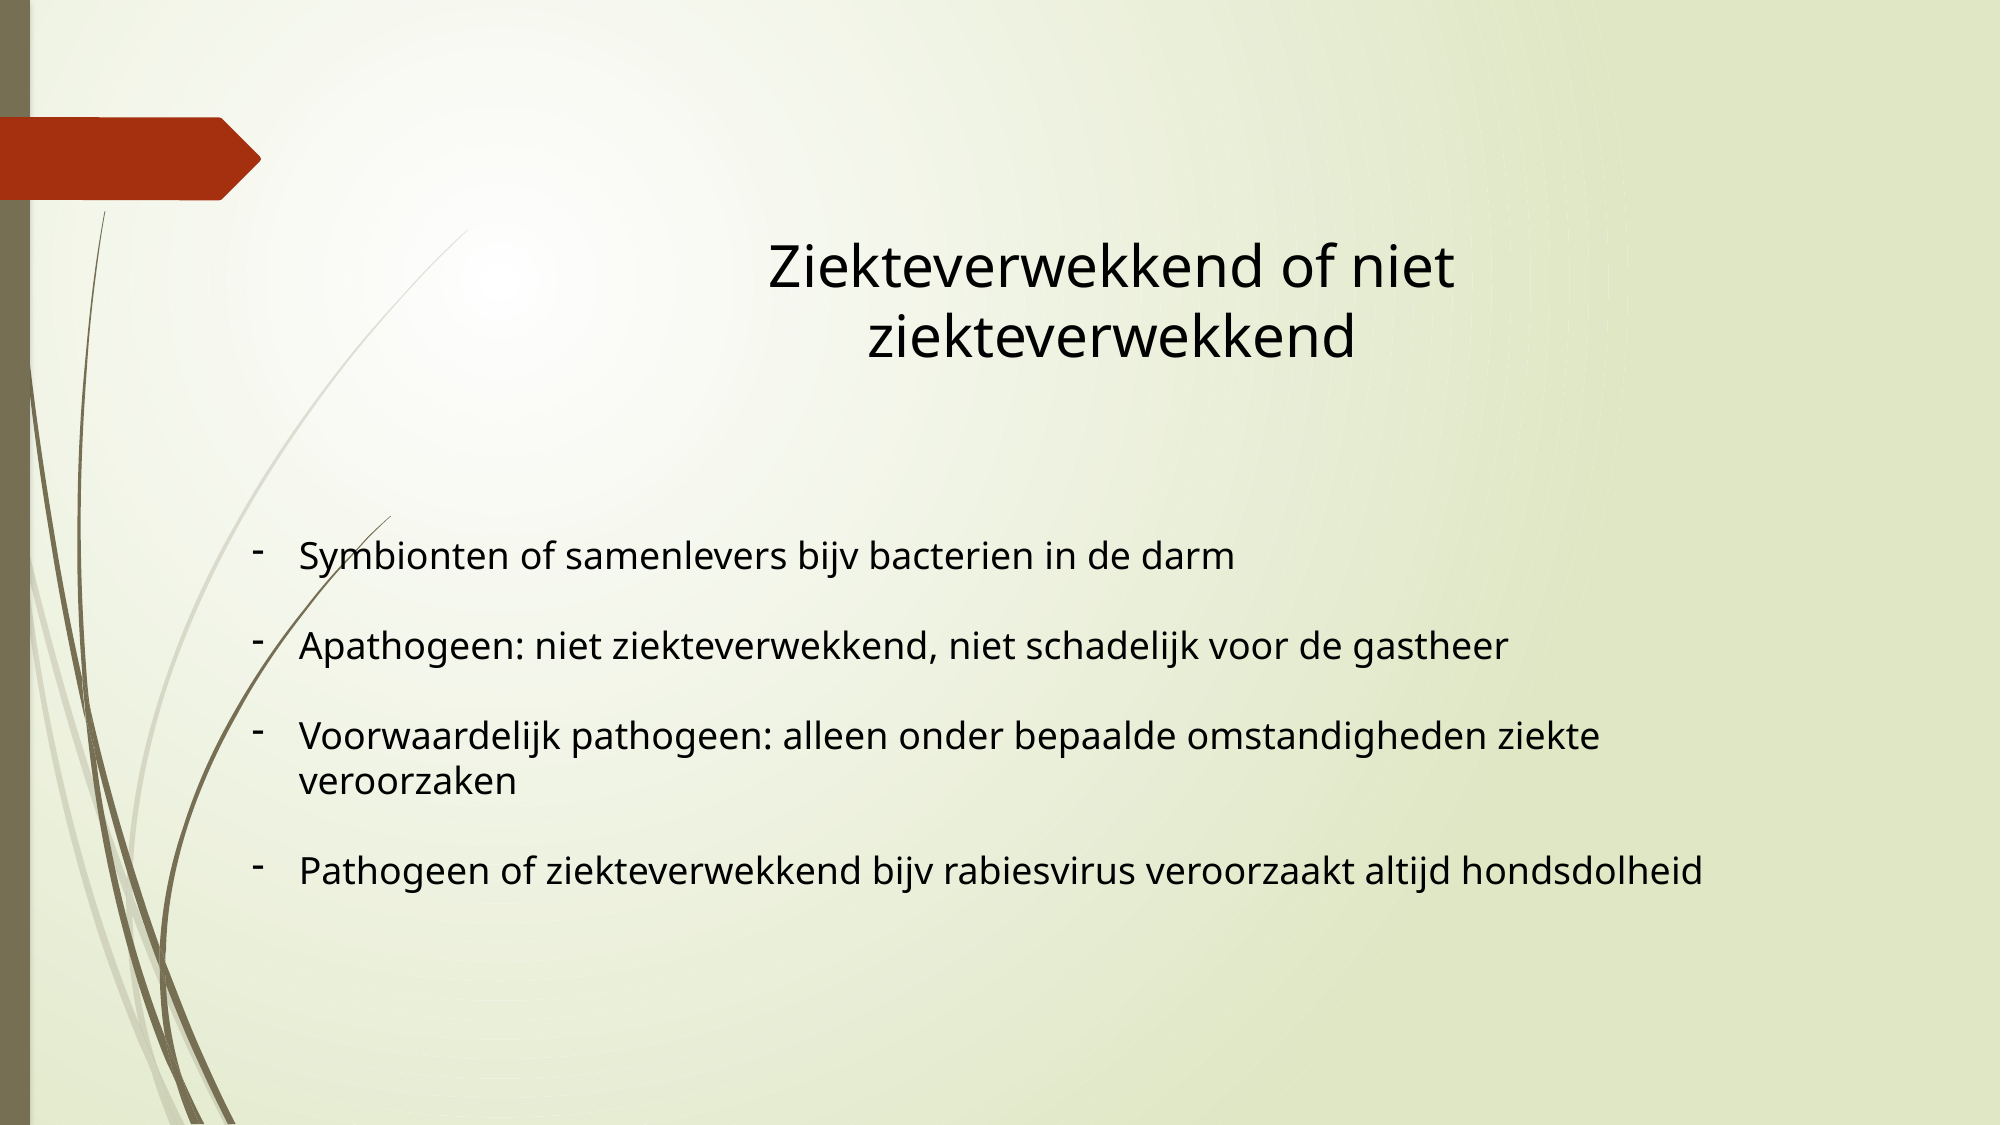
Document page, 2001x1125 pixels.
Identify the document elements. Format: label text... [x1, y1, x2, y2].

text_box Symbionten of samenlevers bijv bacterien in de darm Apathogeen: niet ziekteverwekkend, niet schadelijk voor de gastheer Voorwaardelijk pathogeen: alleen onder bepaalde omstandigheden ziekte veroorzaken Pathogeen of ziekteverwekkend bijv rabiesvirus veroorzaakt altijd hondsdolheid [237, 479, 1805, 900]
text_box Ziekteverwekkend of niet ziekteverwekkend [575, 221, 1649, 377]
